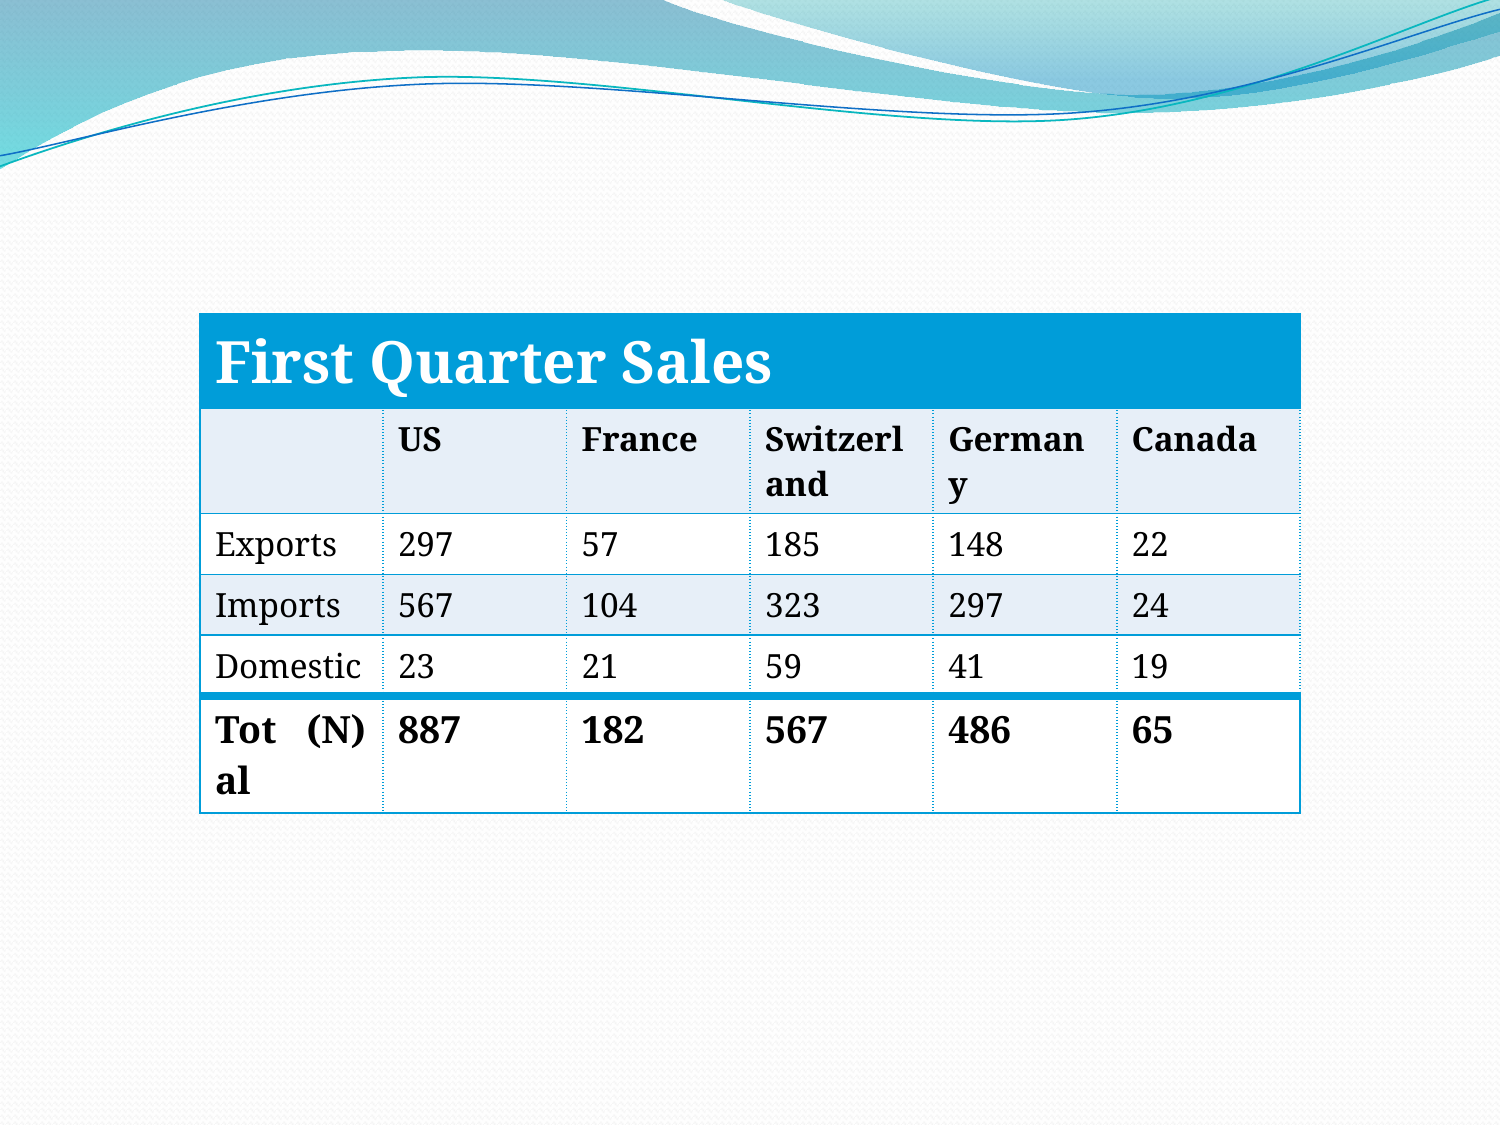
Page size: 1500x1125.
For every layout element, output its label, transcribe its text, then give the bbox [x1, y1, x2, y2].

table_cell 185 [750, 514, 933, 574]
table_cell 104 [567, 575, 750, 634]
table_cell 887 [383, 700, 567, 812]
table_cell 22 [1117, 514, 1300, 574]
table_cell 65 [1117, 700, 1299, 812]
table_cell Switzerland [750, 409, 933, 513]
table_cell 486 [933, 700, 1117, 812]
table_cell 59 [750, 636, 933, 692]
table_cell 567 [750, 700, 933, 812]
table_cell 23 [383, 636, 567, 692]
table_cell 24 [1117, 575, 1300, 634]
table_cell 19 [1117, 636, 1300, 692]
table_cell 323 [750, 575, 933, 634]
table_cell 148 [933, 514, 1117, 574]
table_cell Germany [933, 409, 1117, 513]
table_header First Quarter Sales [201, 315, 1299, 407]
table_cell 297 [933, 575, 1117, 634]
table_cell Domestic [201, 636, 383, 692]
table_cell 41 [933, 636, 1117, 692]
table_cell 182 [567, 700, 750, 812]
table_cell [201, 409, 383, 513]
table_cell France [567, 409, 750, 513]
table_cell US [383, 409, 567, 513]
table_cell Total [201, 700, 292, 812]
table_cell 21 [567, 636, 750, 692]
table_cell 297 [383, 514, 567, 574]
table_cell (N) [292, 700, 383, 812]
table_cell Imports [201, 575, 383, 634]
table_cell 567 [383, 575, 567, 634]
table_cell 57 [567, 514, 750, 574]
table_cell Exports [201, 514, 383, 574]
table_cell Canada [1117, 409, 1300, 513]
